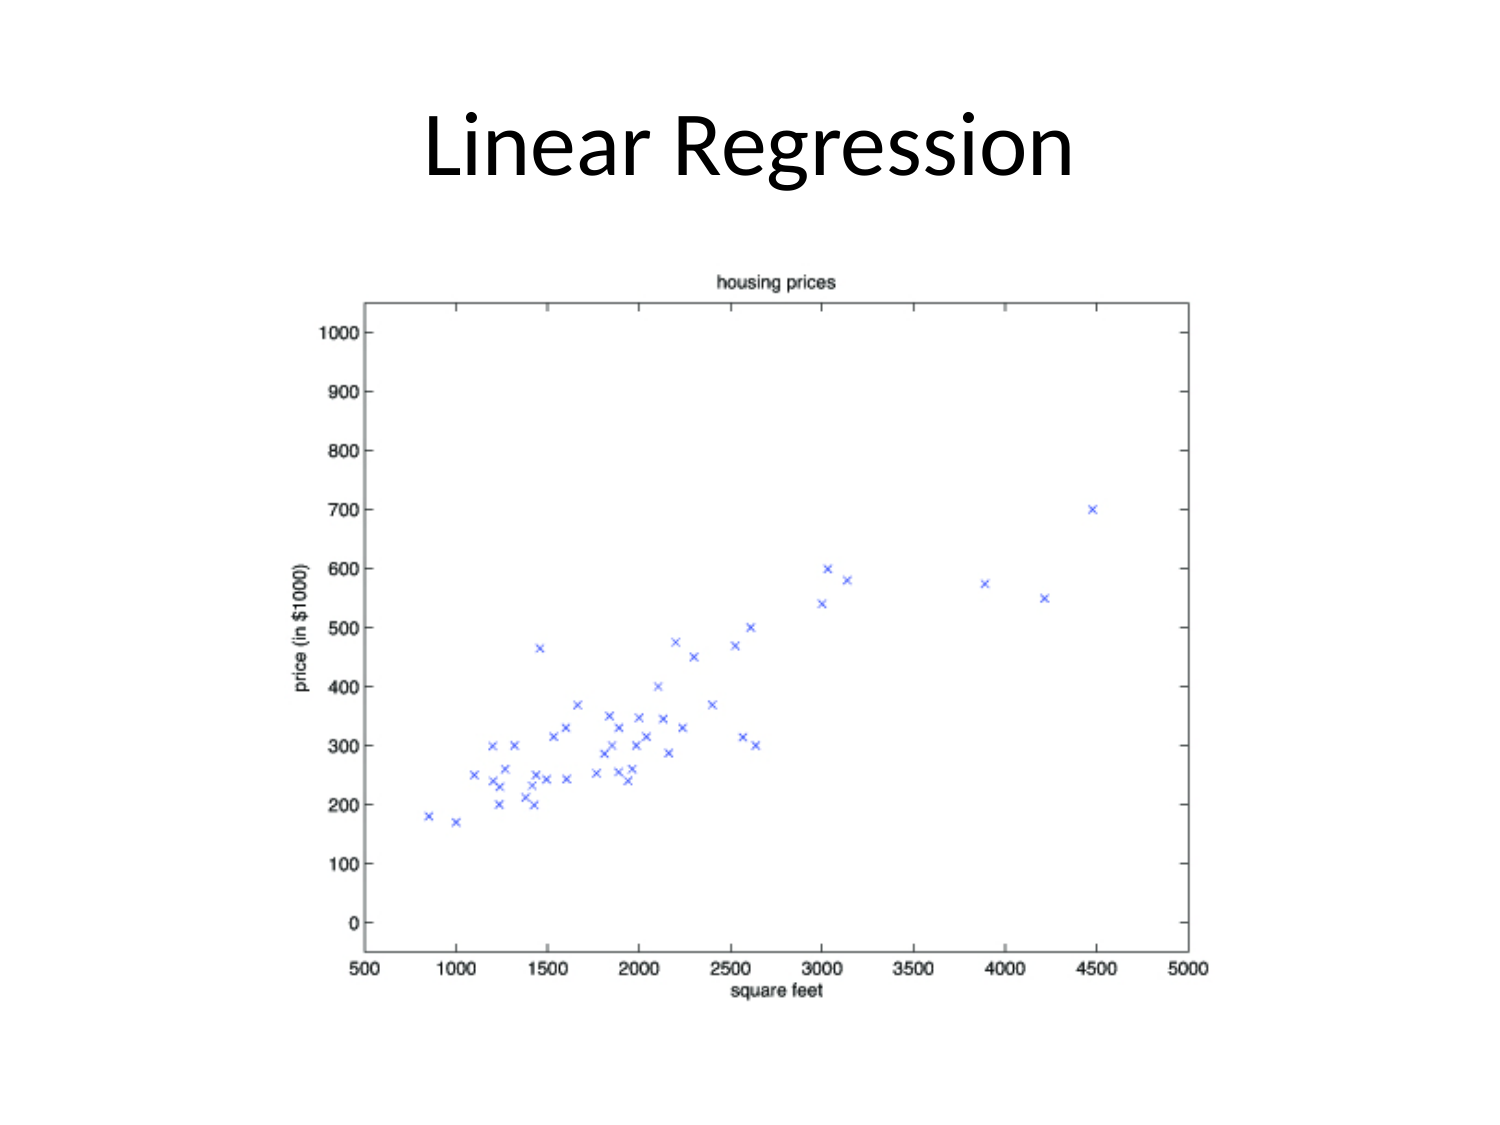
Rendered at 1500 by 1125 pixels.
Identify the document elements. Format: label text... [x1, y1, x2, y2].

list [74, 262, 1426, 1006]
title Linear Regression [75, 45, 1425, 233]
